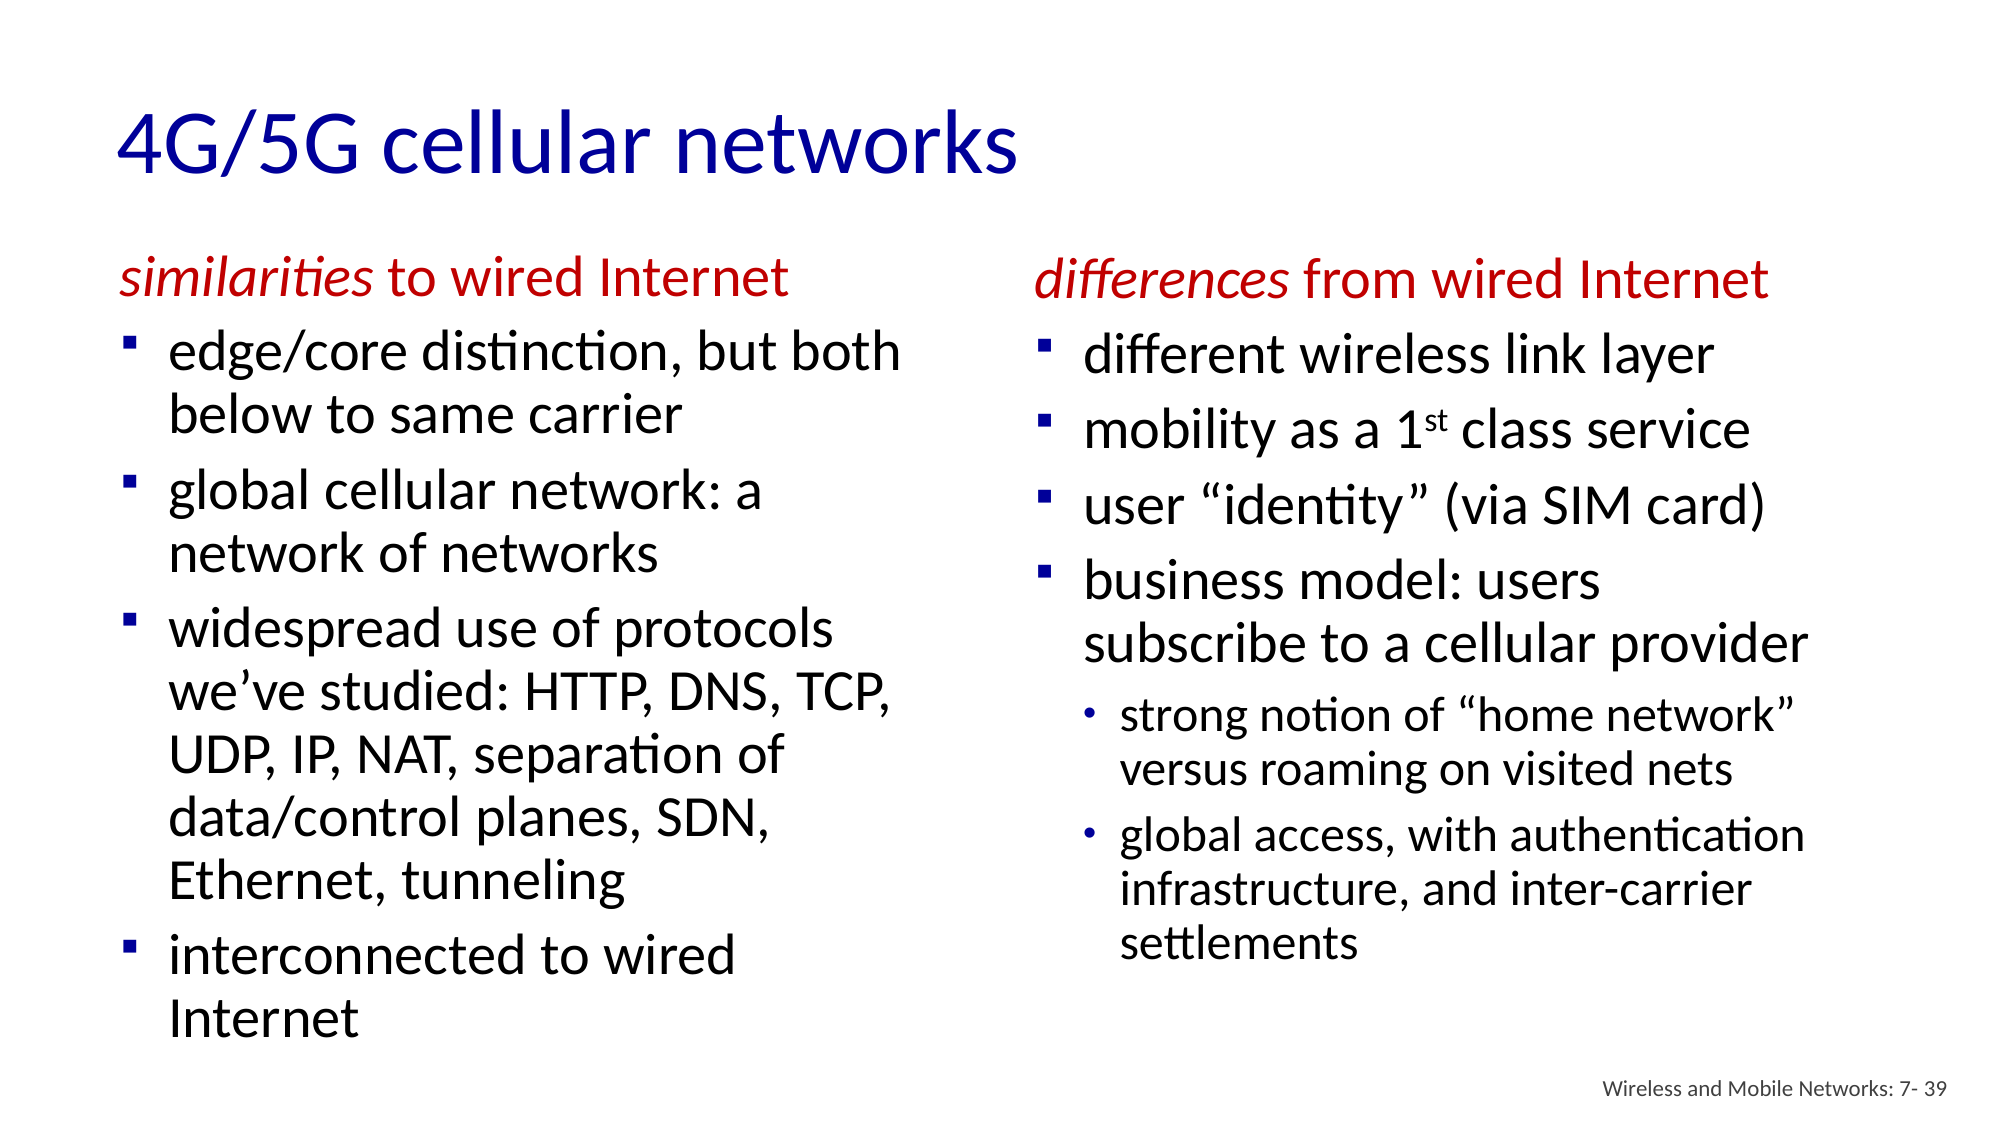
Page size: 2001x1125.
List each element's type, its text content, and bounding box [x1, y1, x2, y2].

title 4G/5G cellular networks [101, 70, 1827, 218]
text_box similarities to wired Internet edge/core distinction, but both below to same carrier global cellular network: a network of networks widespread use of protocols we’ve studied: HTTP, DNS, TCP, UDP, IP, NAT, separation of data/control planes, SDN, Ethernet, tunneling interconnected to wired Internet [105, 230, 933, 993]
slide_number Wireless and Mobile Networks: 7- 39 [1512, 1056, 1963, 1117]
text_box differences from wired Internet different wireless link layer mobility as a 1st class service user “identity” (via SIM card) business model: users subscribe to a cellular provider strong notion of “home network” versus roaming on visited nets global access, with authentication infrastructure, and inter-carrier settlements [1019, 233, 1848, 996]
